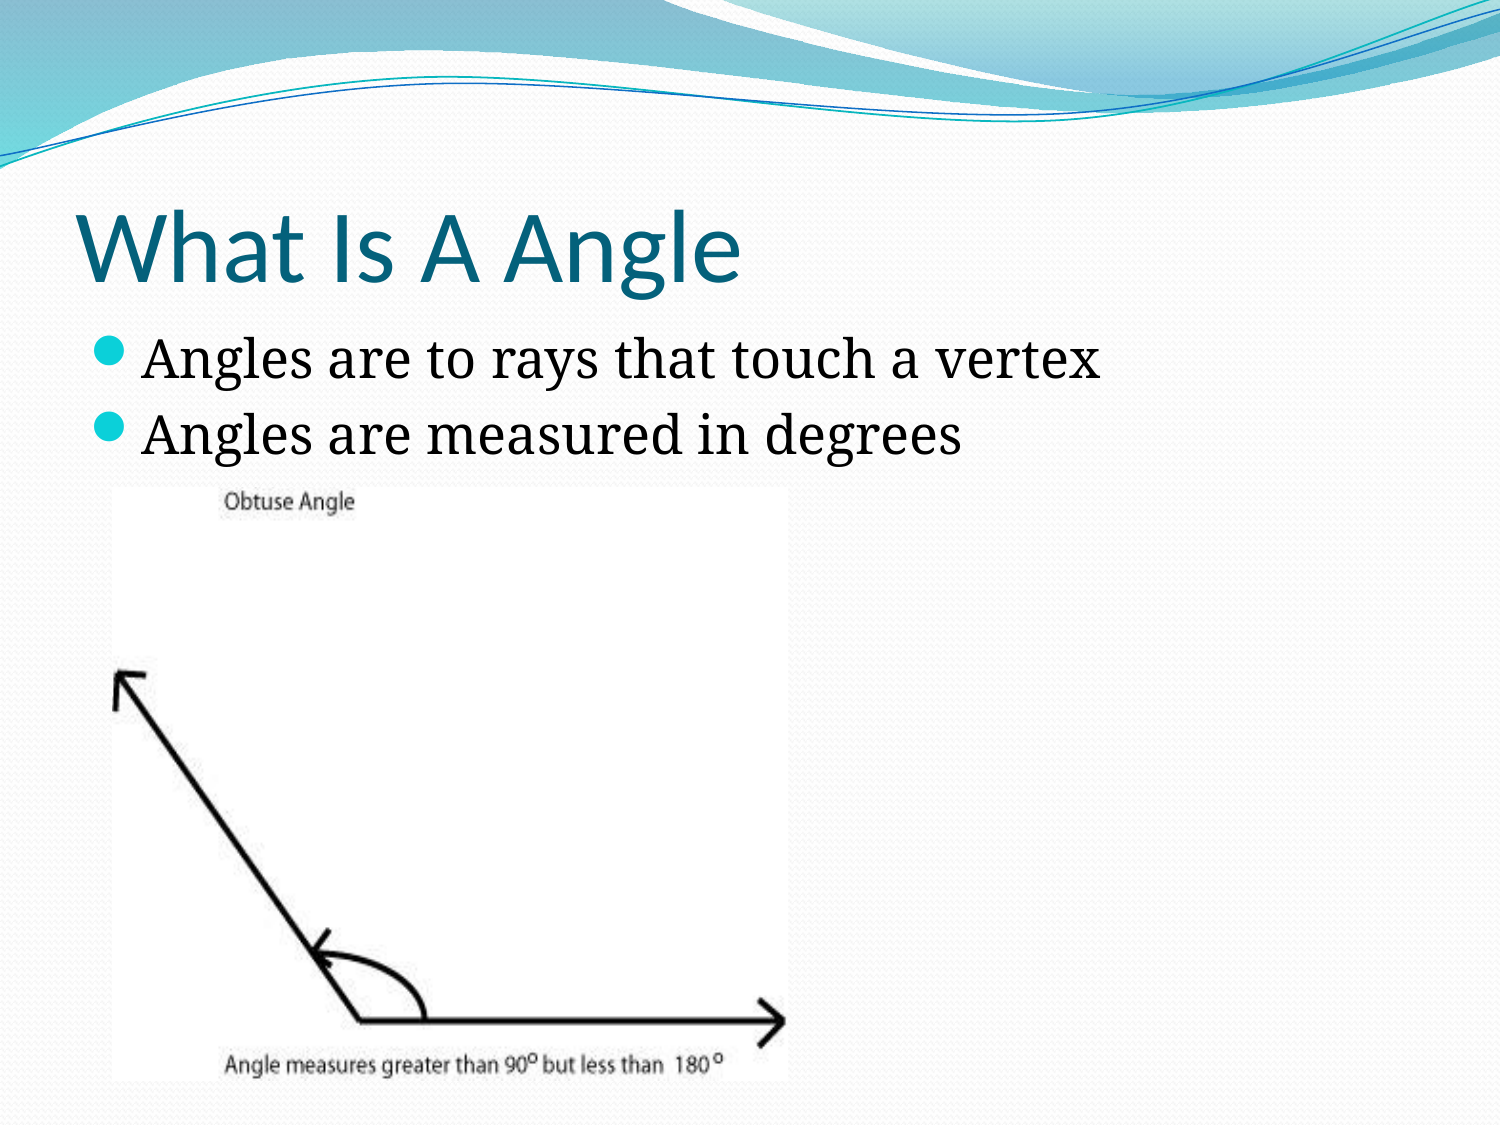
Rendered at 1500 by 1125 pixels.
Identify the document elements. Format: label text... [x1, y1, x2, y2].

title What Is A Angle [75, 115, 1425, 303]
list Angles are to rays that touch a vertex Angles are measured in degrees [75, 317, 1425, 1038]
picture [112, 487, 788, 1081]
